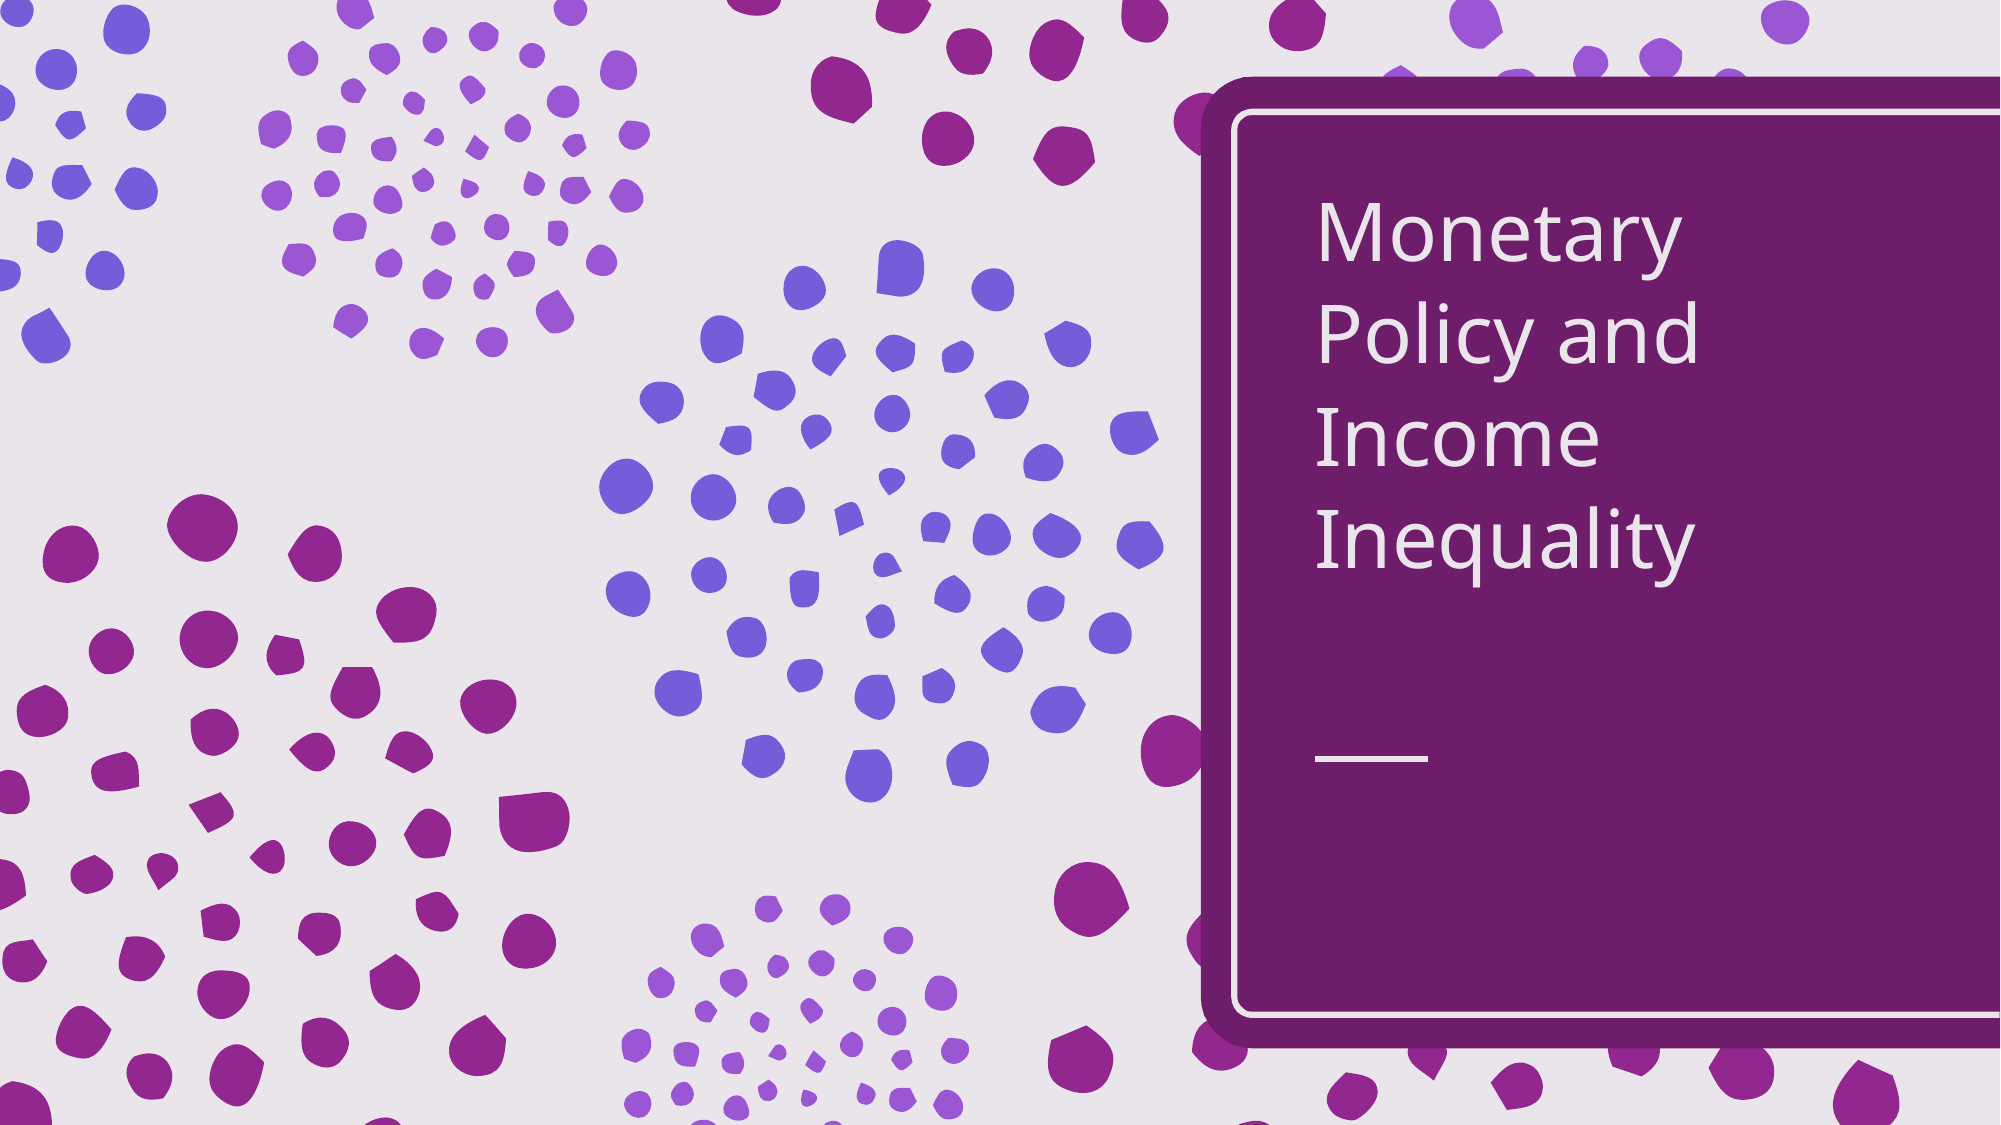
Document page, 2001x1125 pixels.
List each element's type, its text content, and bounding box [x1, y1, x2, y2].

title Monetary Policy and Income Inequality [1299, 167, 1922, 718]
